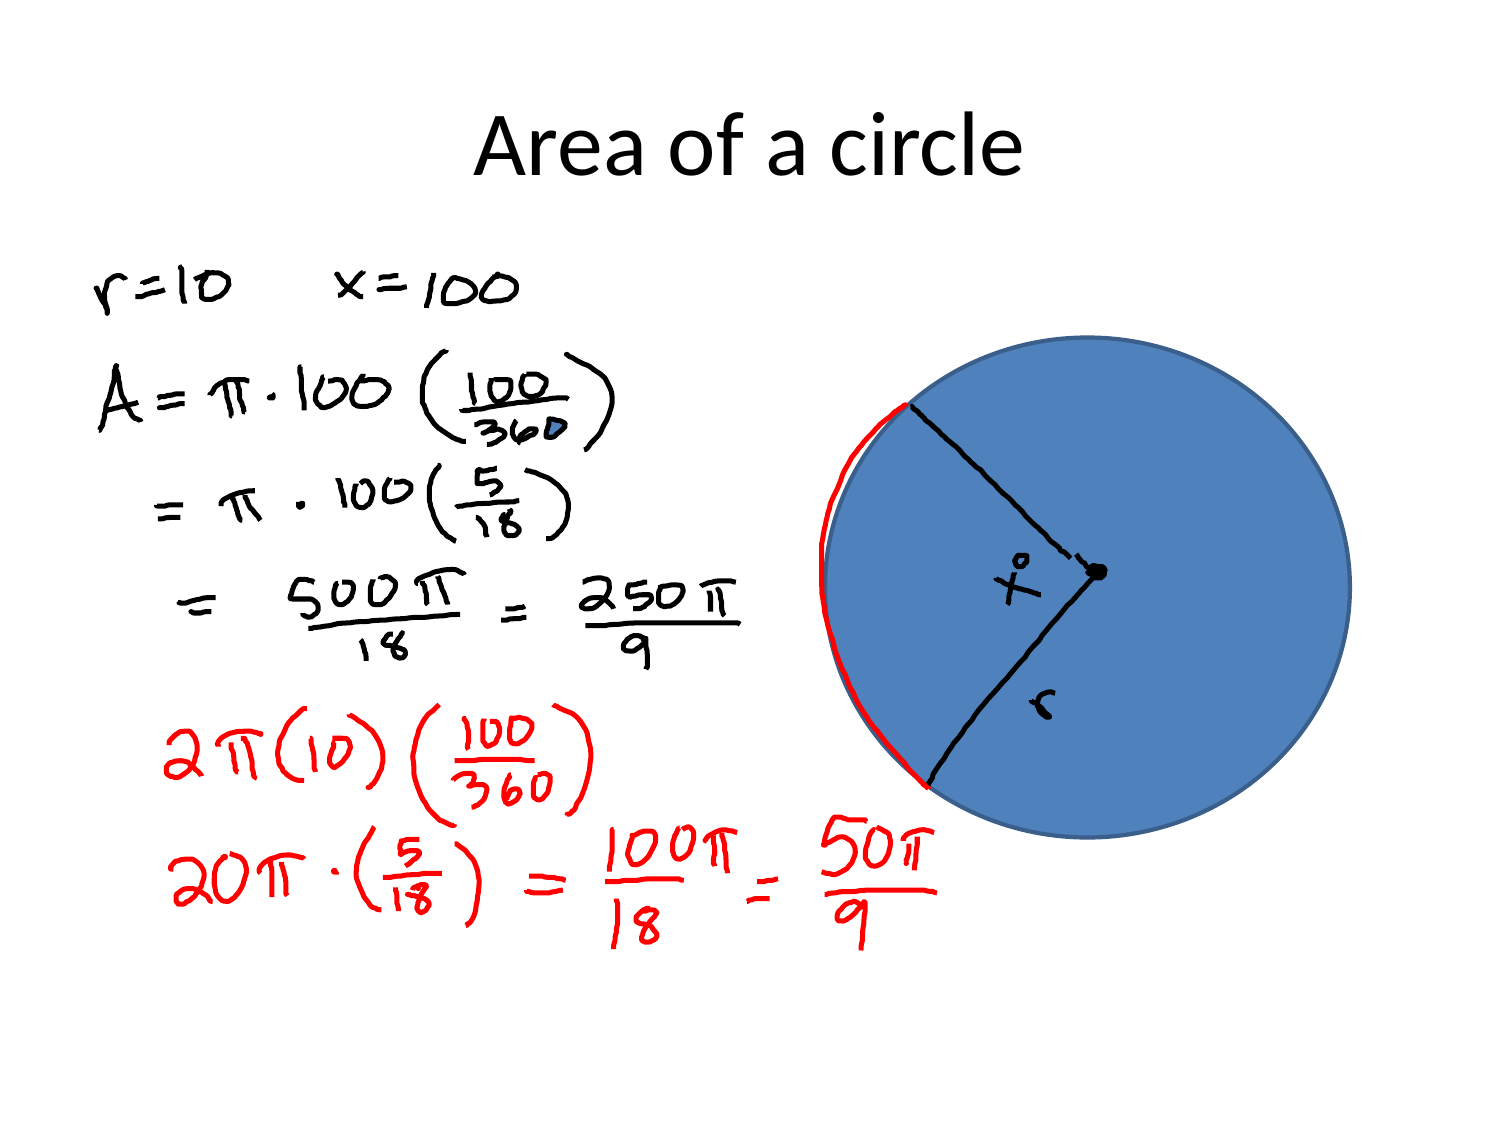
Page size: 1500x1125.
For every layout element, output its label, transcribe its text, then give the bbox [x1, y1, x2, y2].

text_box [308, 613, 461, 630]
text_box [657, 584, 684, 608]
text_box [349, 286, 364, 298]
text_box [708, 590, 712, 612]
text_box [455, 499, 520, 509]
text_box [1012, 584, 1041, 596]
text_box [104, 364, 127, 409]
text_box [543, 416, 568, 440]
text_box [476, 467, 502, 496]
text_box [943, 577, 1095, 769]
text_box [297, 501, 304, 509]
title Area of a circle [75, 45, 1425, 233]
text_box [157, 393, 185, 399]
text_box [237, 386, 246, 413]
text_box [314, 376, 348, 409]
text_box [442, 276, 477, 305]
text_box [351, 373, 390, 408]
text_box [382, 632, 407, 659]
text_box [505, 605, 526, 610]
text_box [1013, 554, 1028, 568]
text_box [700, 580, 737, 587]
text_box [1075, 553, 1094, 574]
text_box [511, 419, 537, 444]
text_box [289, 578, 319, 618]
text_box [825, 621, 855, 702]
text_box [179, 266, 186, 304]
text_box [359, 639, 367, 661]
text_box [225, 390, 233, 417]
text_box [474, 421, 506, 446]
text_box [1030, 691, 1056, 718]
text_box [135, 288, 166, 298]
text_box [335, 273, 349, 287]
text_box [995, 577, 1010, 586]
text_box [622, 634, 649, 670]
text_box [820, 404, 924, 702]
text_box [438, 580, 449, 605]
text_box [233, 501, 243, 522]
text_box [157, 516, 181, 520]
text_box [299, 366, 305, 411]
text_box [520, 373, 547, 398]
text_box [500, 508, 520, 537]
text_box [585, 622, 741, 627]
text_box [333, 581, 355, 606]
text_box [489, 378, 512, 403]
text_box [475, 516, 488, 538]
text_box [337, 271, 365, 297]
text_box [1006, 572, 1016, 606]
text_box [524, 468, 570, 540]
text_box [626, 581, 653, 610]
text_box [716, 588, 726, 617]
text_box [460, 397, 569, 412]
text_box [244, 496, 262, 521]
text_box [580, 577, 615, 610]
text_box [383, 478, 412, 503]
text_box [141, 277, 160, 284]
text_box [190, 610, 212, 614]
text_box [1086, 564, 1106, 579]
text_box [352, 480, 374, 509]
text_box [905, 335, 1353, 840]
text_box [378, 274, 399, 280]
text_box [378, 286, 407, 291]
text_box [98, 407, 142, 432]
text_box [104, 401, 139, 412]
text_box [565, 353, 613, 451]
text_box [910, 405, 1072, 559]
text_box [421, 583, 429, 606]
text_box [469, 372, 476, 405]
text_box [194, 269, 230, 301]
text_box [425, 272, 435, 308]
text_box [428, 464, 457, 543]
text_box [209, 378, 250, 396]
text_box [220, 489, 255, 507]
text_box [337, 478, 346, 508]
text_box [166, 704, 938, 951]
text_box [95, 274, 127, 315]
text_box [480, 273, 518, 303]
text_box [158, 402, 185, 409]
text_box [178, 596, 216, 604]
text_box [421, 350, 466, 443]
text_box [415, 568, 466, 585]
text_box [501, 616, 527, 621]
text_box [369, 575, 397, 606]
